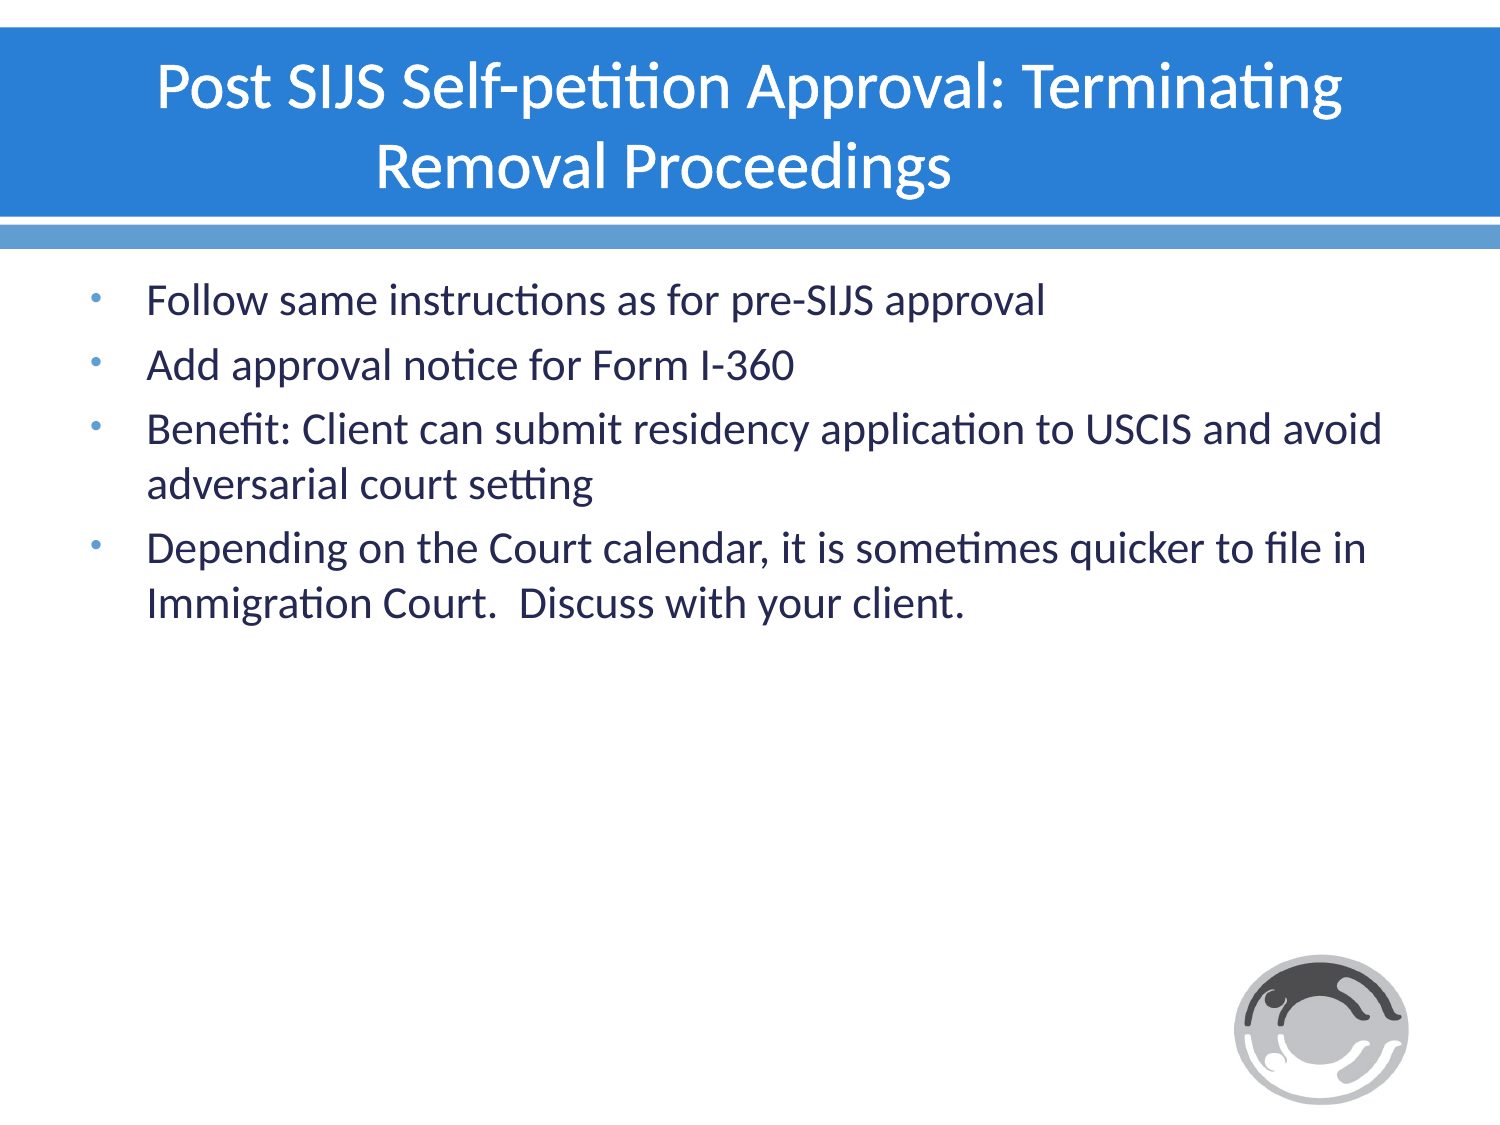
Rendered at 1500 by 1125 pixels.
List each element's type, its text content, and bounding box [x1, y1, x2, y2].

list Follow same instructions as for pre-SIJS approval Add approval notice for Form I-360 Benefit: Client can submit residency application to USCIS and avoid adversarial court setting Depending on the Court calendar, it is sometimes quicker to file in Immigration Court. Discuss with your client. [75, 262, 1425, 1005]
title Post SIJS Self-petition Approval: Terminating Removal Proceedings [75, 29, 1425, 213]
picture [1234, 1005, 1424, 1125]
